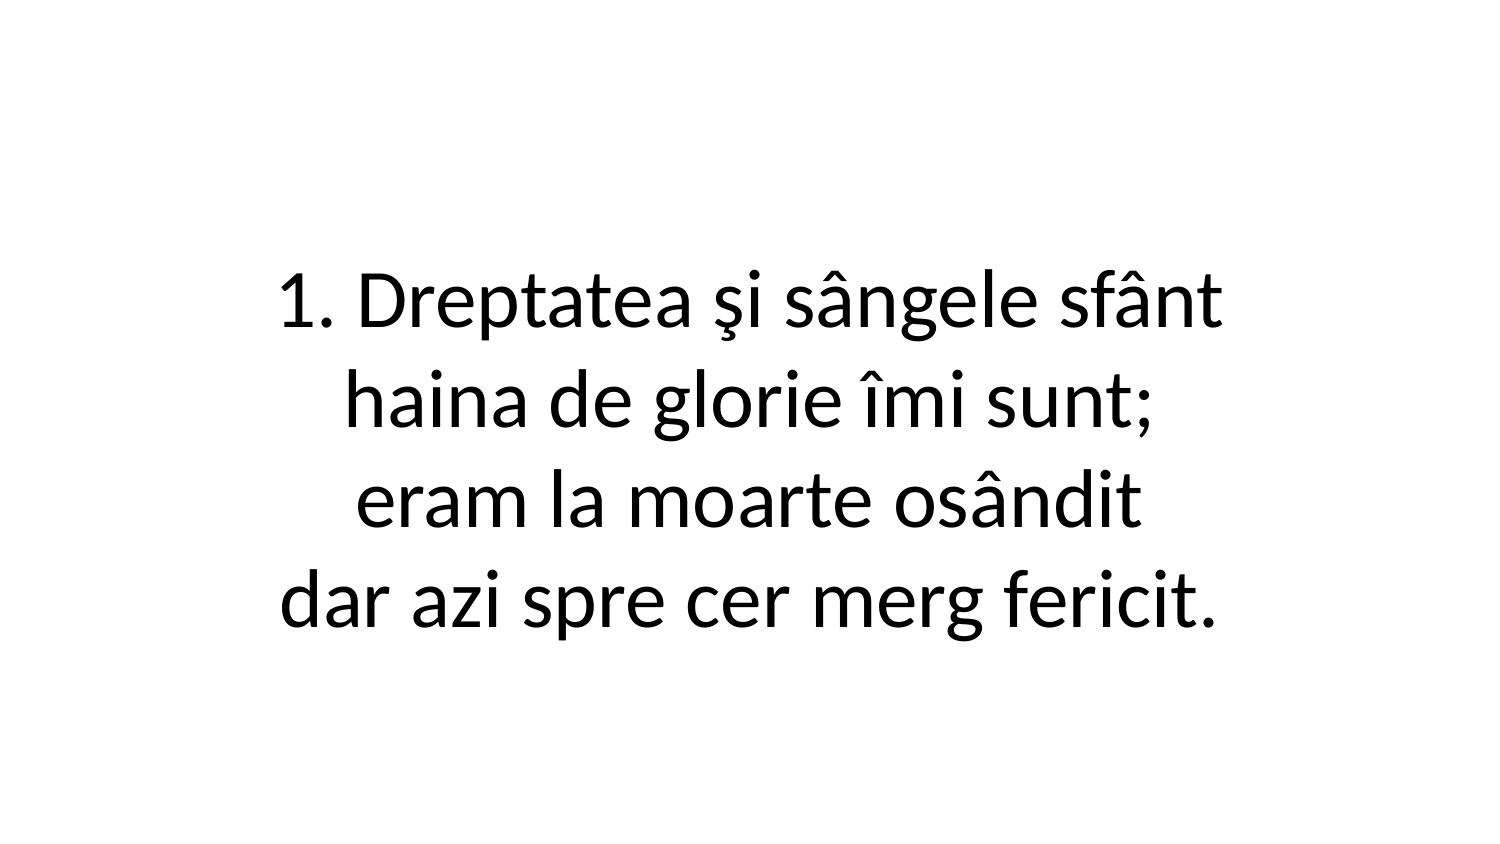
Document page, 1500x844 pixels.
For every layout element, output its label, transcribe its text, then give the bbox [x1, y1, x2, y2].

text_box 1. Dreptatea şi sângele sfânt haina de glorie îmi sunt; eram la moarte osândit dar azi spre cer merg fericit. [259, 192, 1241, 652]
